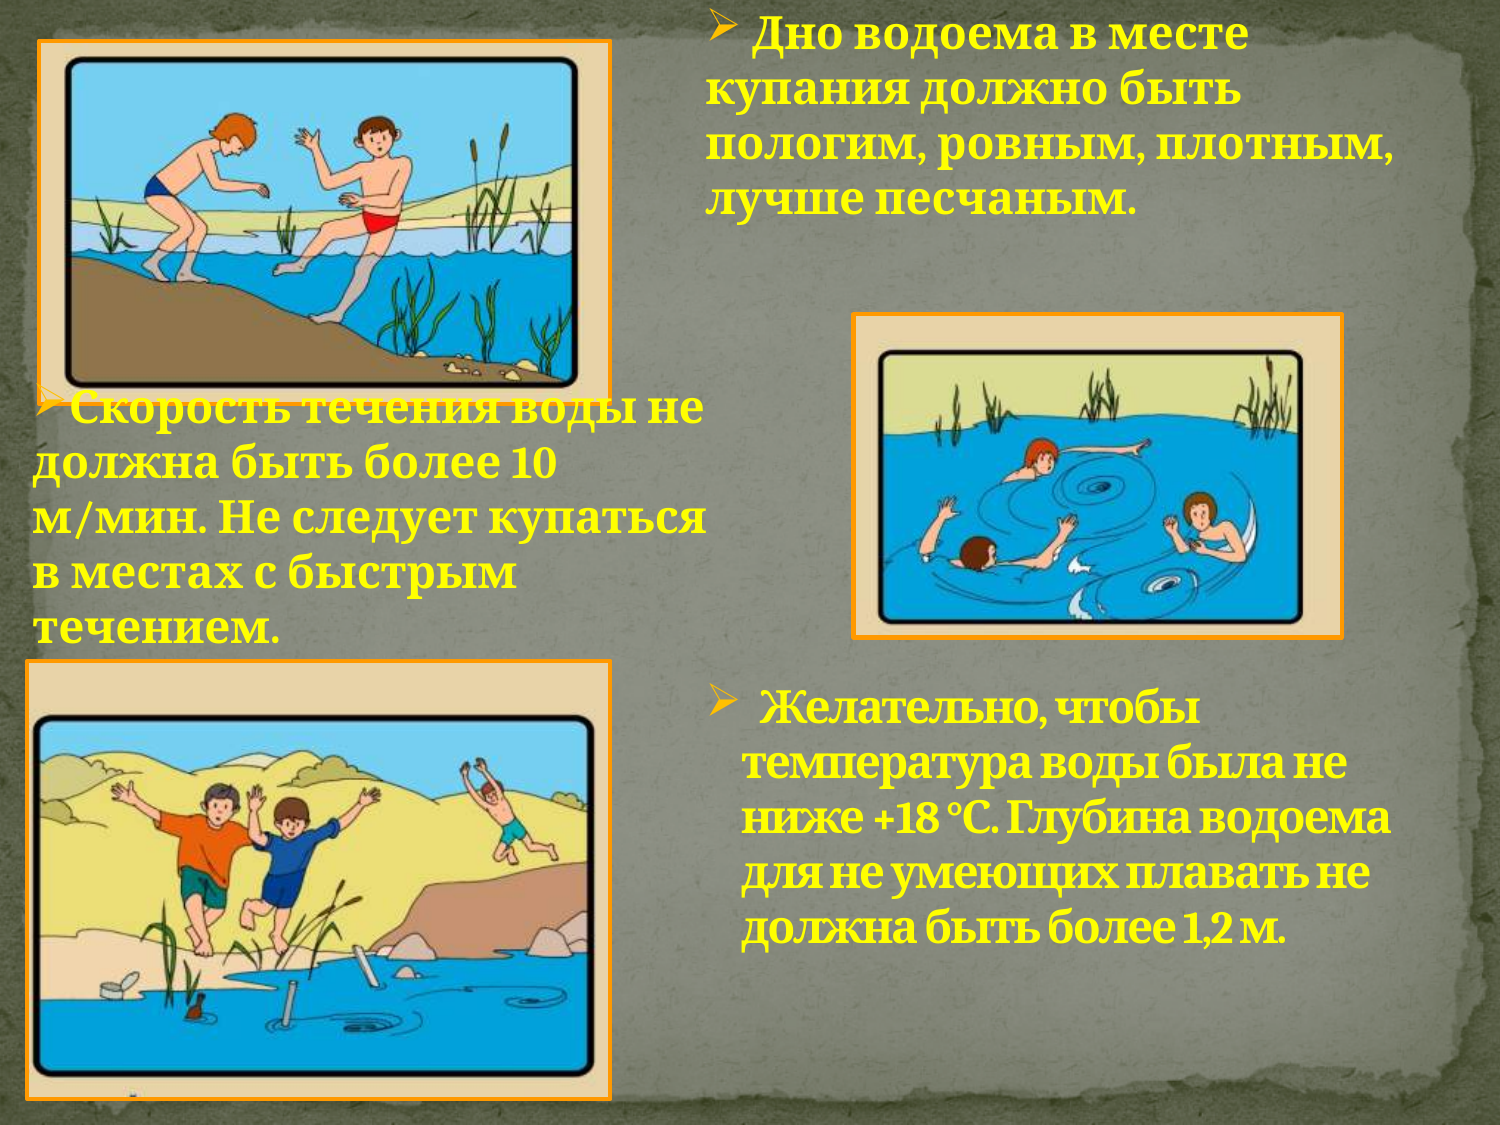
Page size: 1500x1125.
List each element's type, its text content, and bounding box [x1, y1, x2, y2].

text_box Дно водоема в месте купания должно быть пологим, ровным, плотным, лучше песчаным. [690, 42, 1447, 239]
text_box Скорость течения воды не должна быть более 10 м/мин. Не следует купаться в местах с быстрым течением. [17, 420, 739, 610]
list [857, 318, 1339, 634]
picture [41, 43, 608, 402]
picture [29, 663, 608, 1097]
title Желательно, чтобы температура воды была не ниже +18 °С. Глубина водоема для не умеющих плавать не должна быть более 1,2 м. [690, 810, 1483, 1071]
